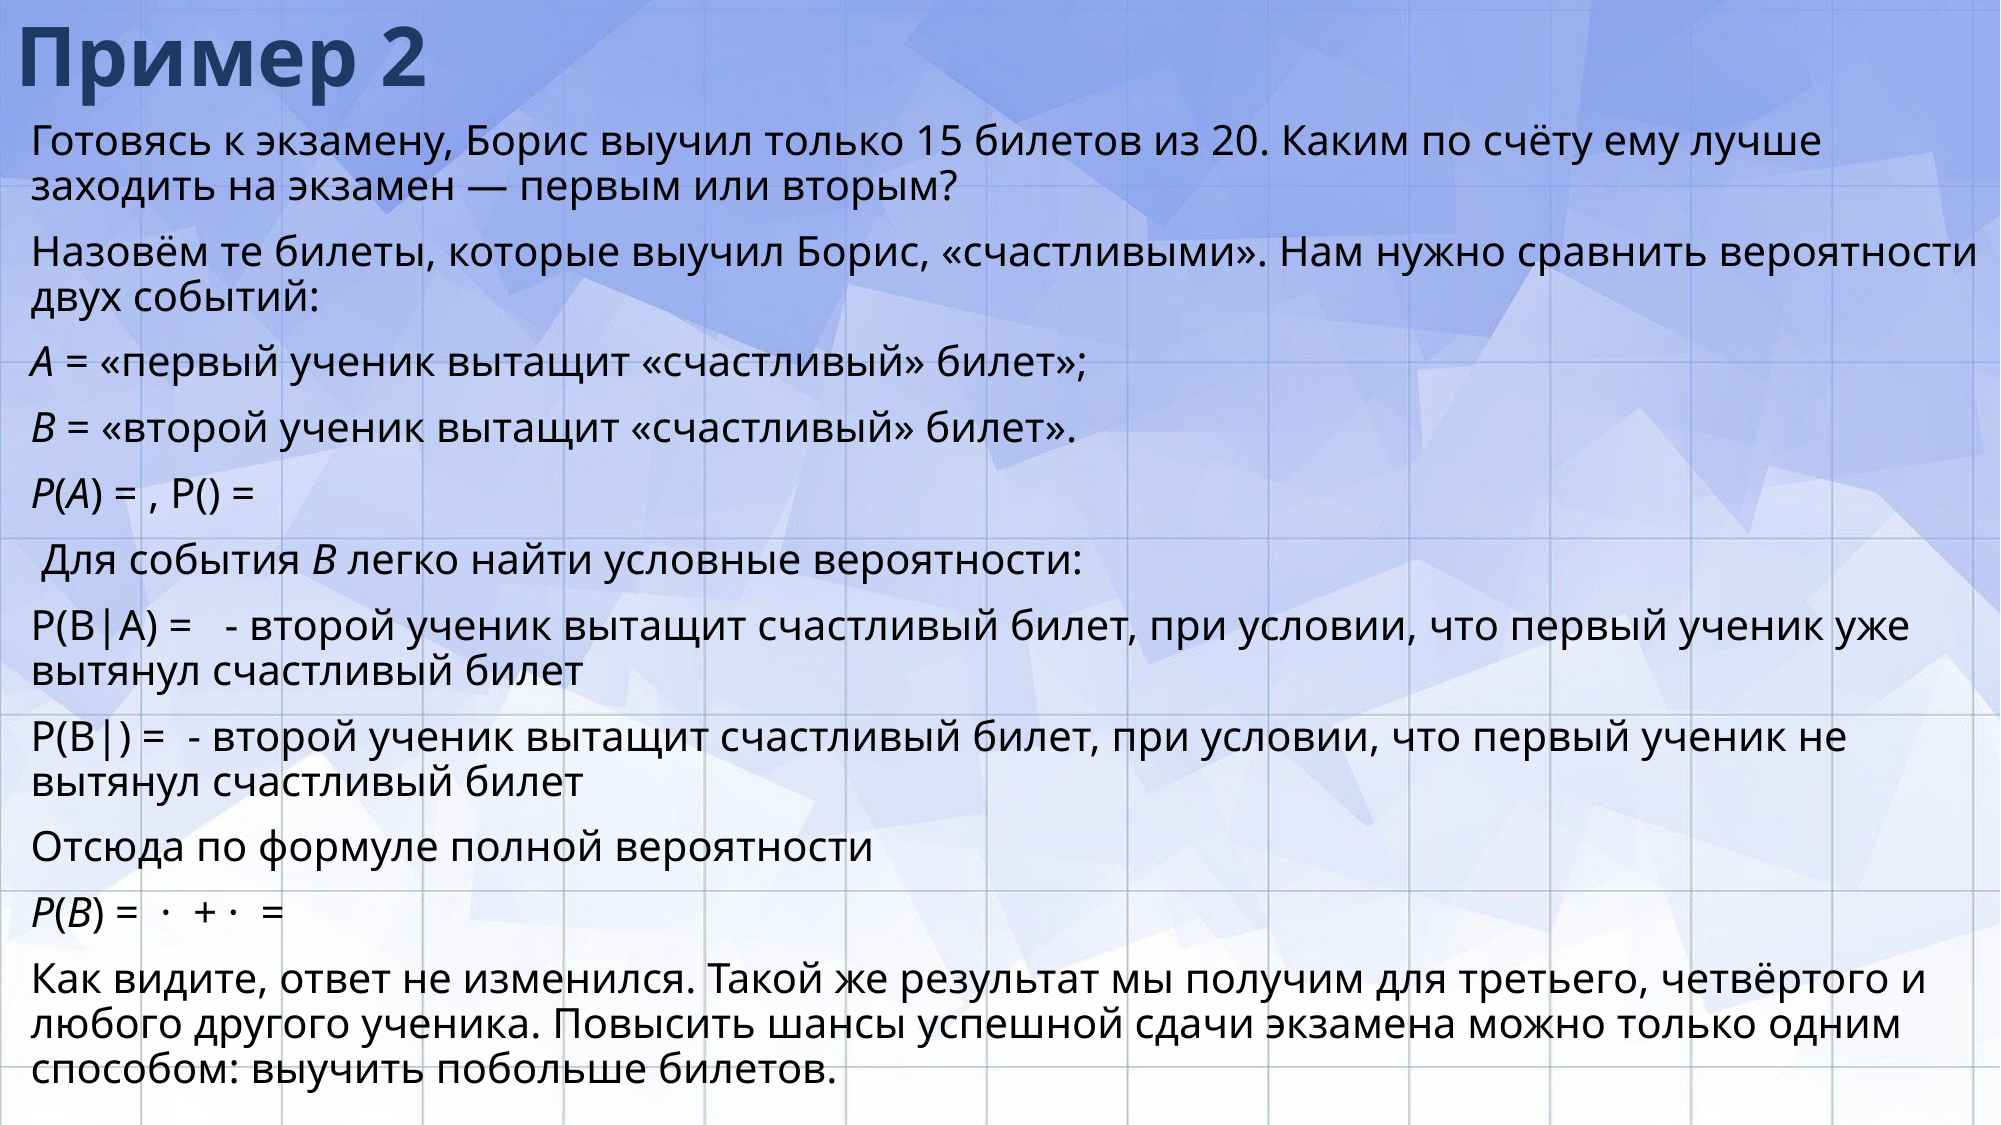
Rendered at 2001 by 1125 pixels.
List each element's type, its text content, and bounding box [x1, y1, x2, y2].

picture [0, 0, 2001, 1125]
title Пример 2 [0, 7, 1847, 112]
